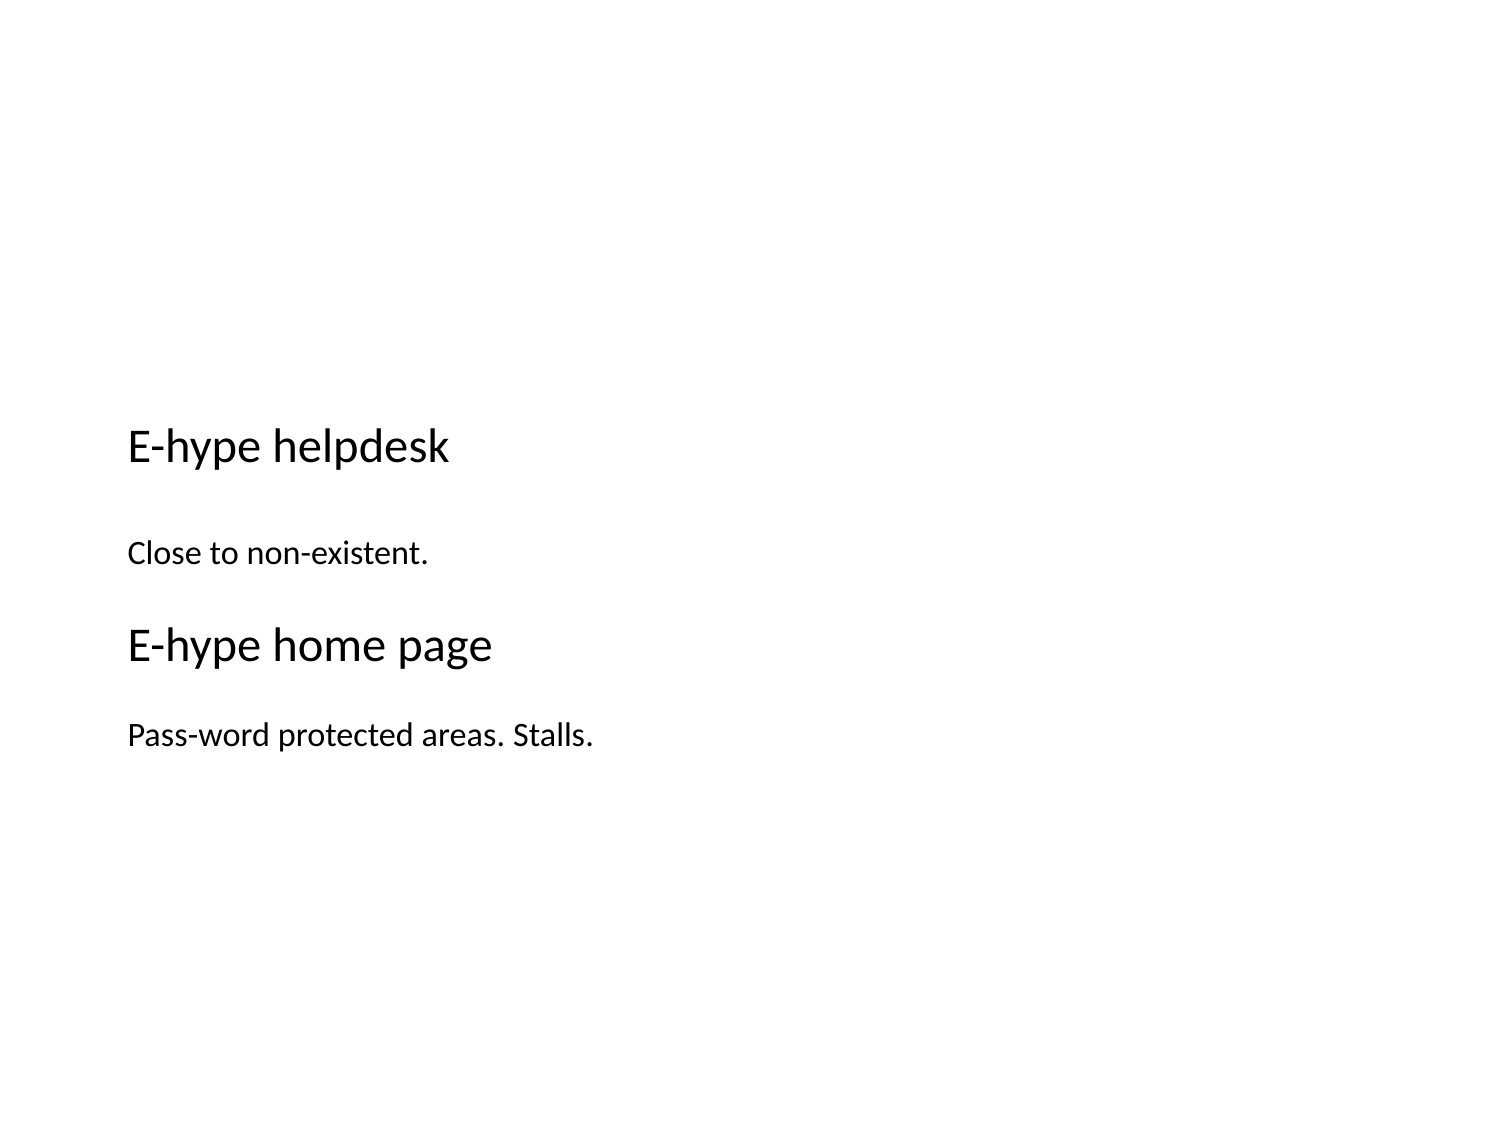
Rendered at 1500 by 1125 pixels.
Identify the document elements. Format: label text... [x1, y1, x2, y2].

title E-hype helpdesk Close to non-existent. E-hype home page Pass-word protected areas. Stalls. [112, 404, 1388, 764]
